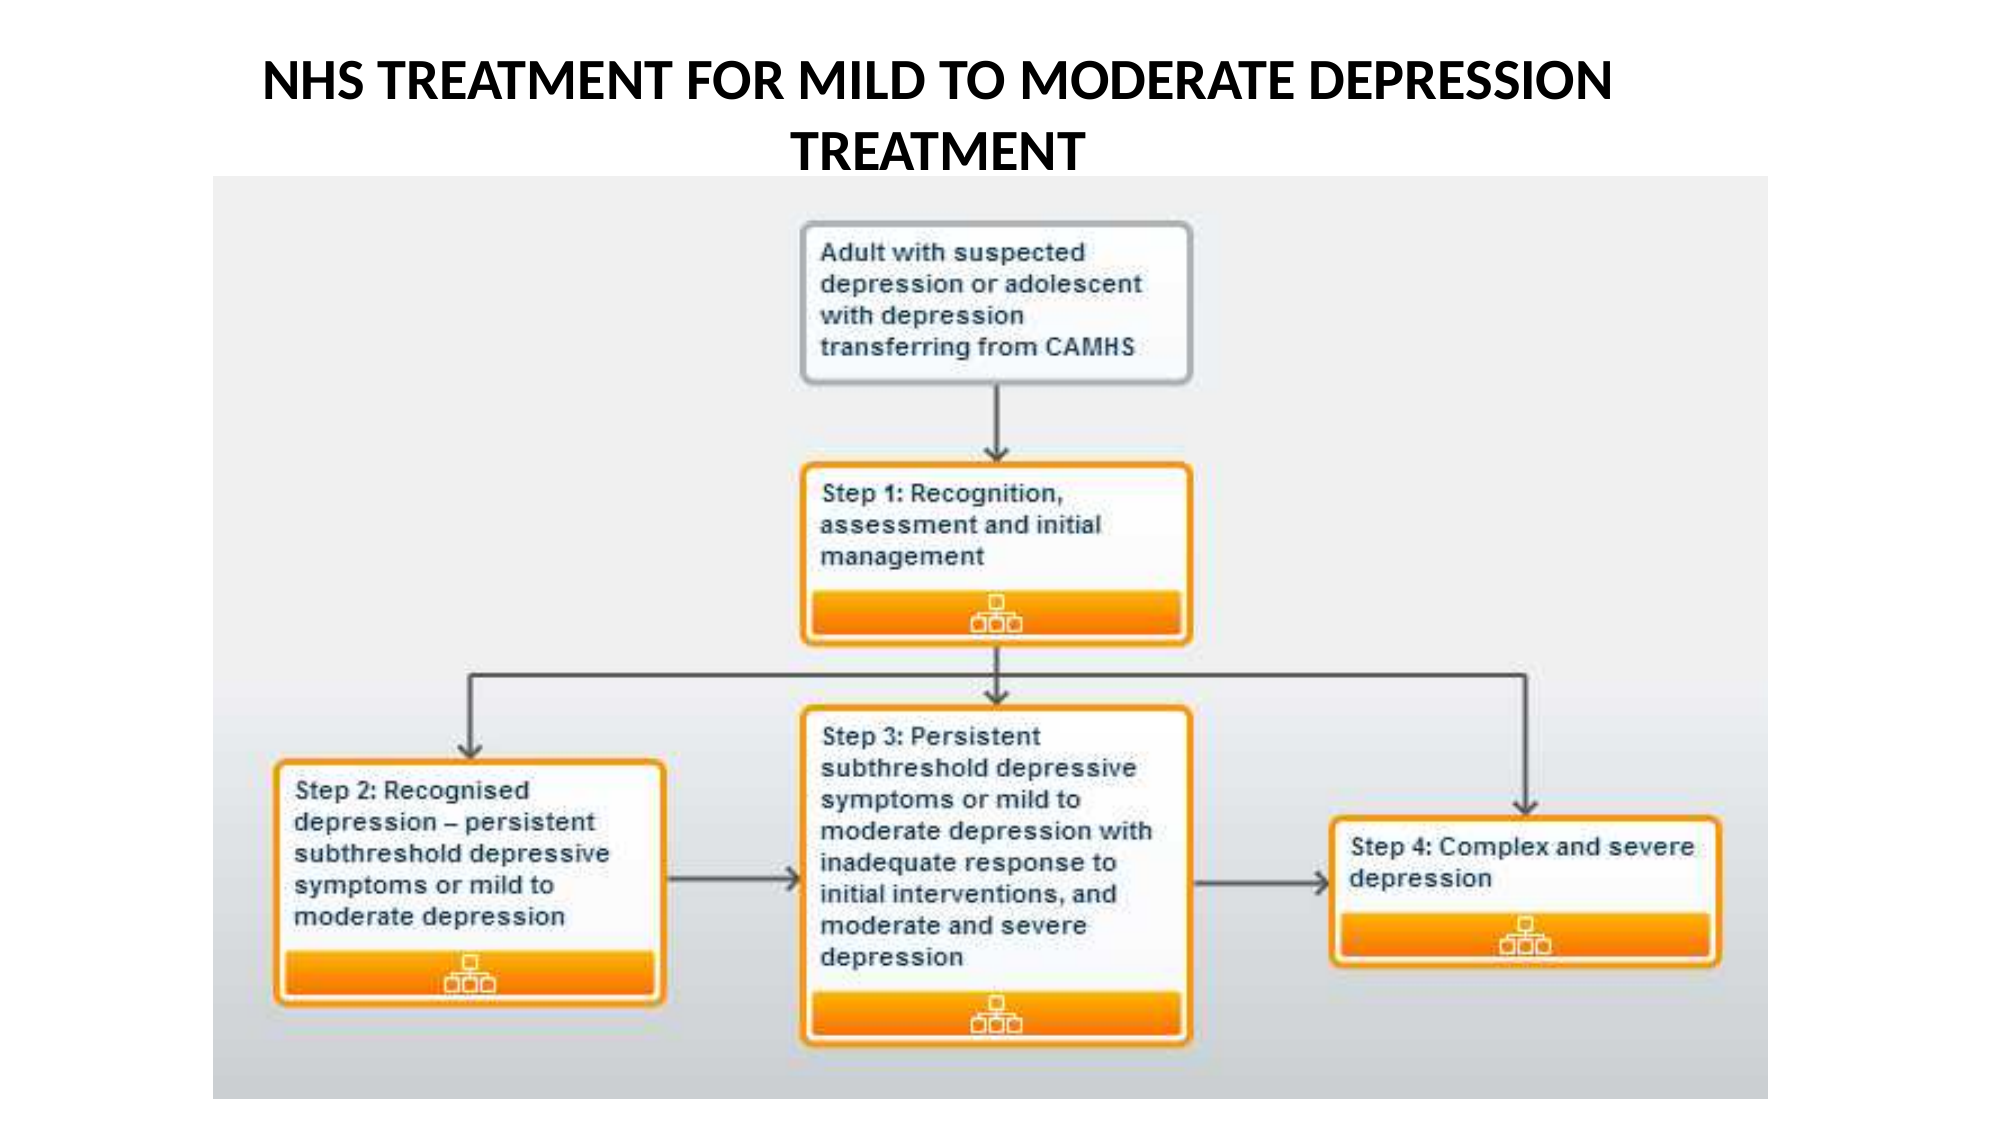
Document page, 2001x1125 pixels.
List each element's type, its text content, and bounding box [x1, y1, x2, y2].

text_box NHS Treatment for Mild to Moderate Depression Treatment [109, 34, 1768, 189]
picture [213, 176, 1768, 1099]
